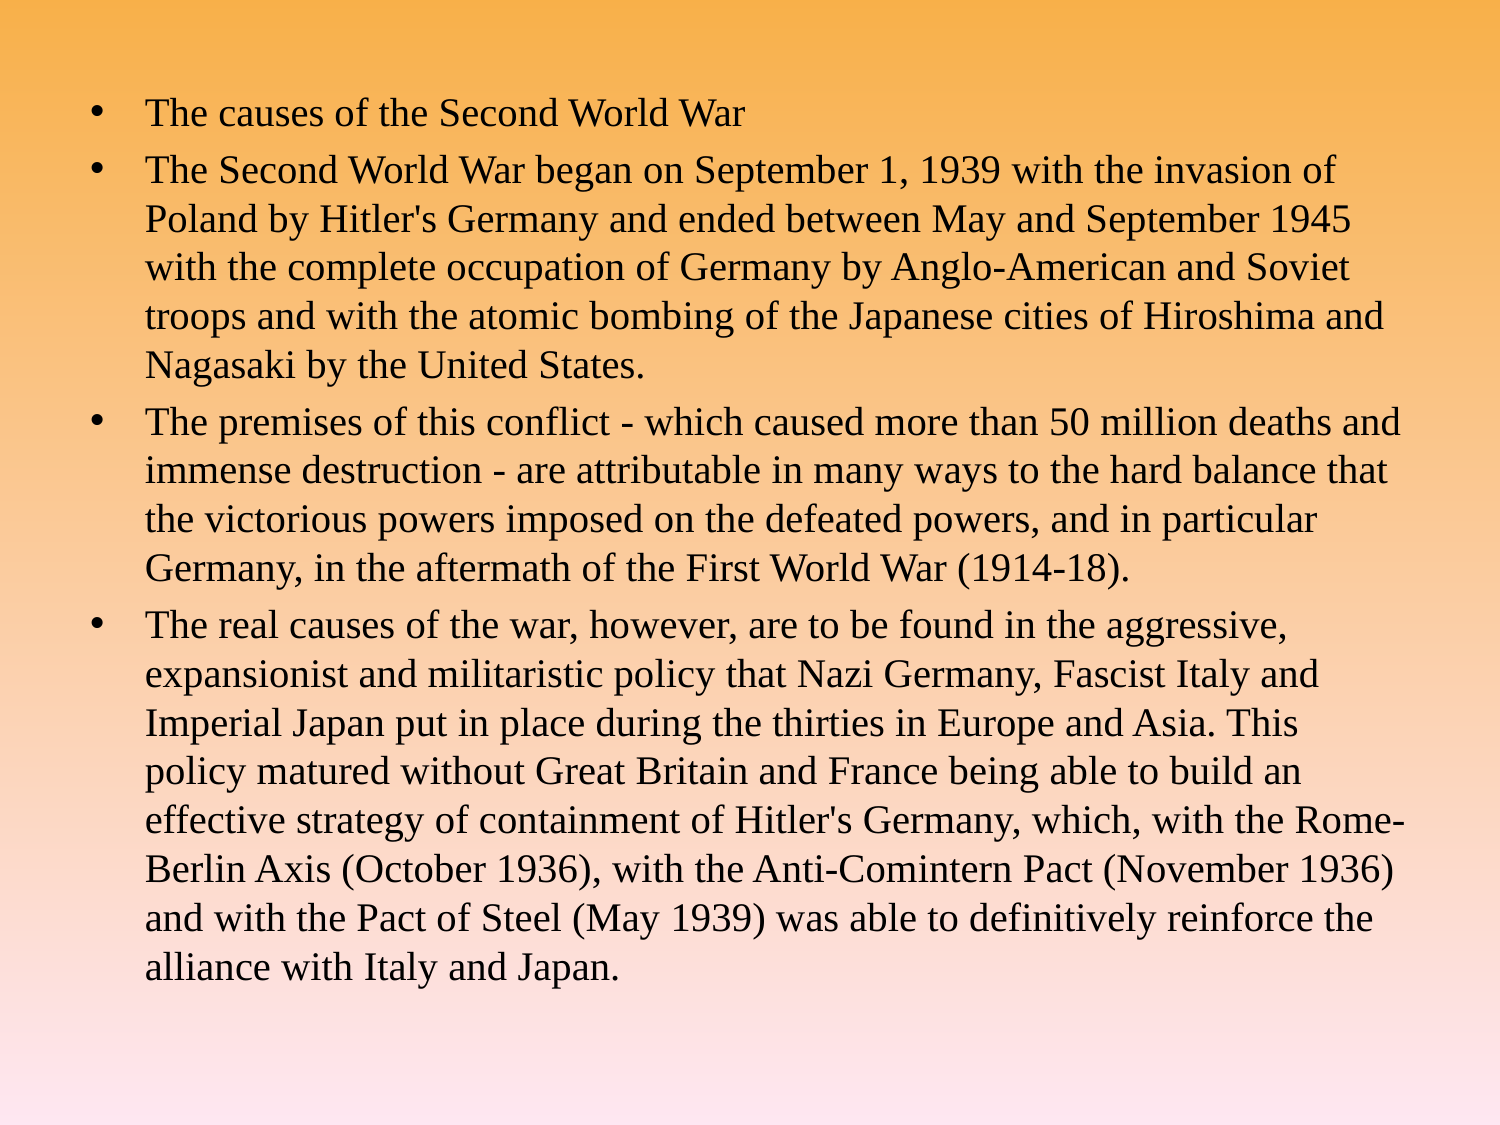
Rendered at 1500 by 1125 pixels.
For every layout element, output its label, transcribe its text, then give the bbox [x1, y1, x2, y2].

list The causes of the Second World War The Second World War began on September 1, 1939 with the invasion of Poland by Hitler's Germany and ended between May and September 1945 with the complete occupation of Germany by Anglo-American and Soviet troops and with the atomic bombing of the Japanese cities of Hiroshima and Nagasaki by the United States. The premises of this conflict - which caused more than 50 million deaths and immense destruction - are attributable in many ways to the hard balance that the victorious powers imposed on the defeated powers, and in particular Germany, in the aftermath of the First World War (1914-18). The real causes of the war, however, are to be found in the aggressive, expansionist and militaristic policy that Nazi Germany, Fascist Italy and Imperial Japan put in place during the thirties in Europe and Asia. This policy matured without Great Britain and France being able to build an effective strategy of containment of Hitler's Germany, which, with the Rome-Berlin Axis (October 1936), with the Anti-Comintern Pact (November 1936) and with the Pact of Steel (May 1939) was able to definitively reinforce the alliance with Italy and Japan. [75, 78, 1425, 1005]
